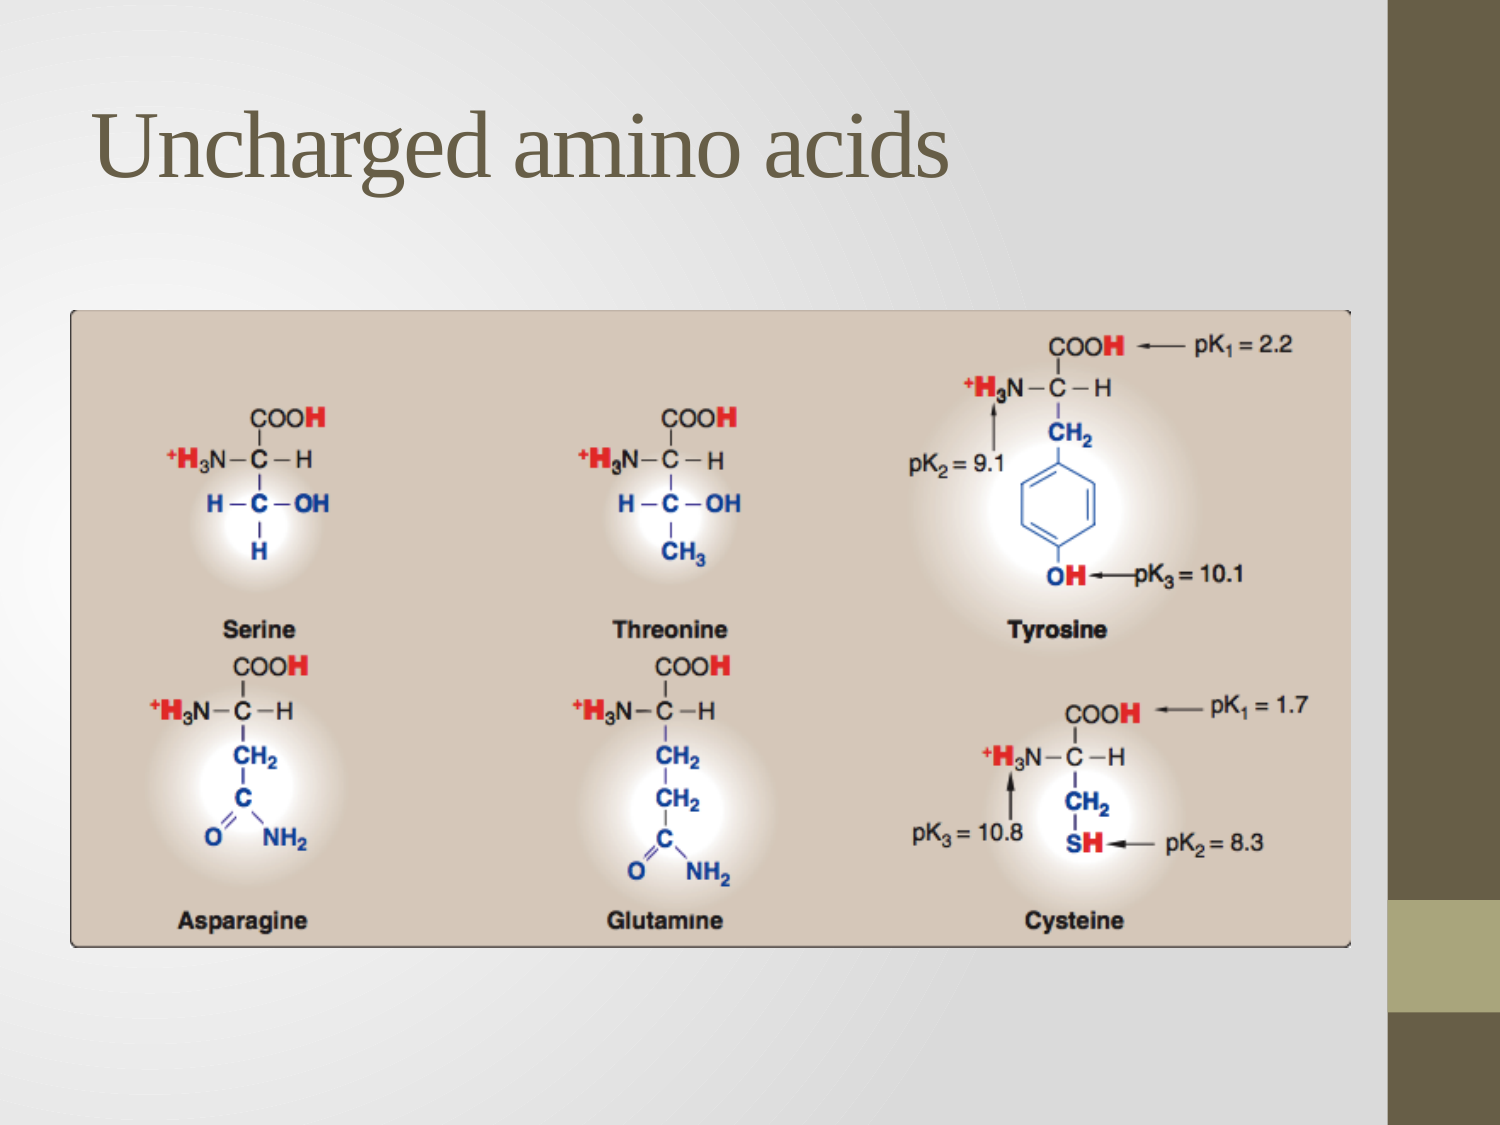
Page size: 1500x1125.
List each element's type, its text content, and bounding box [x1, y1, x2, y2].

title Uncharged amino acids [75, 45, 1325, 233]
picture [69, 309, 1352, 949]
